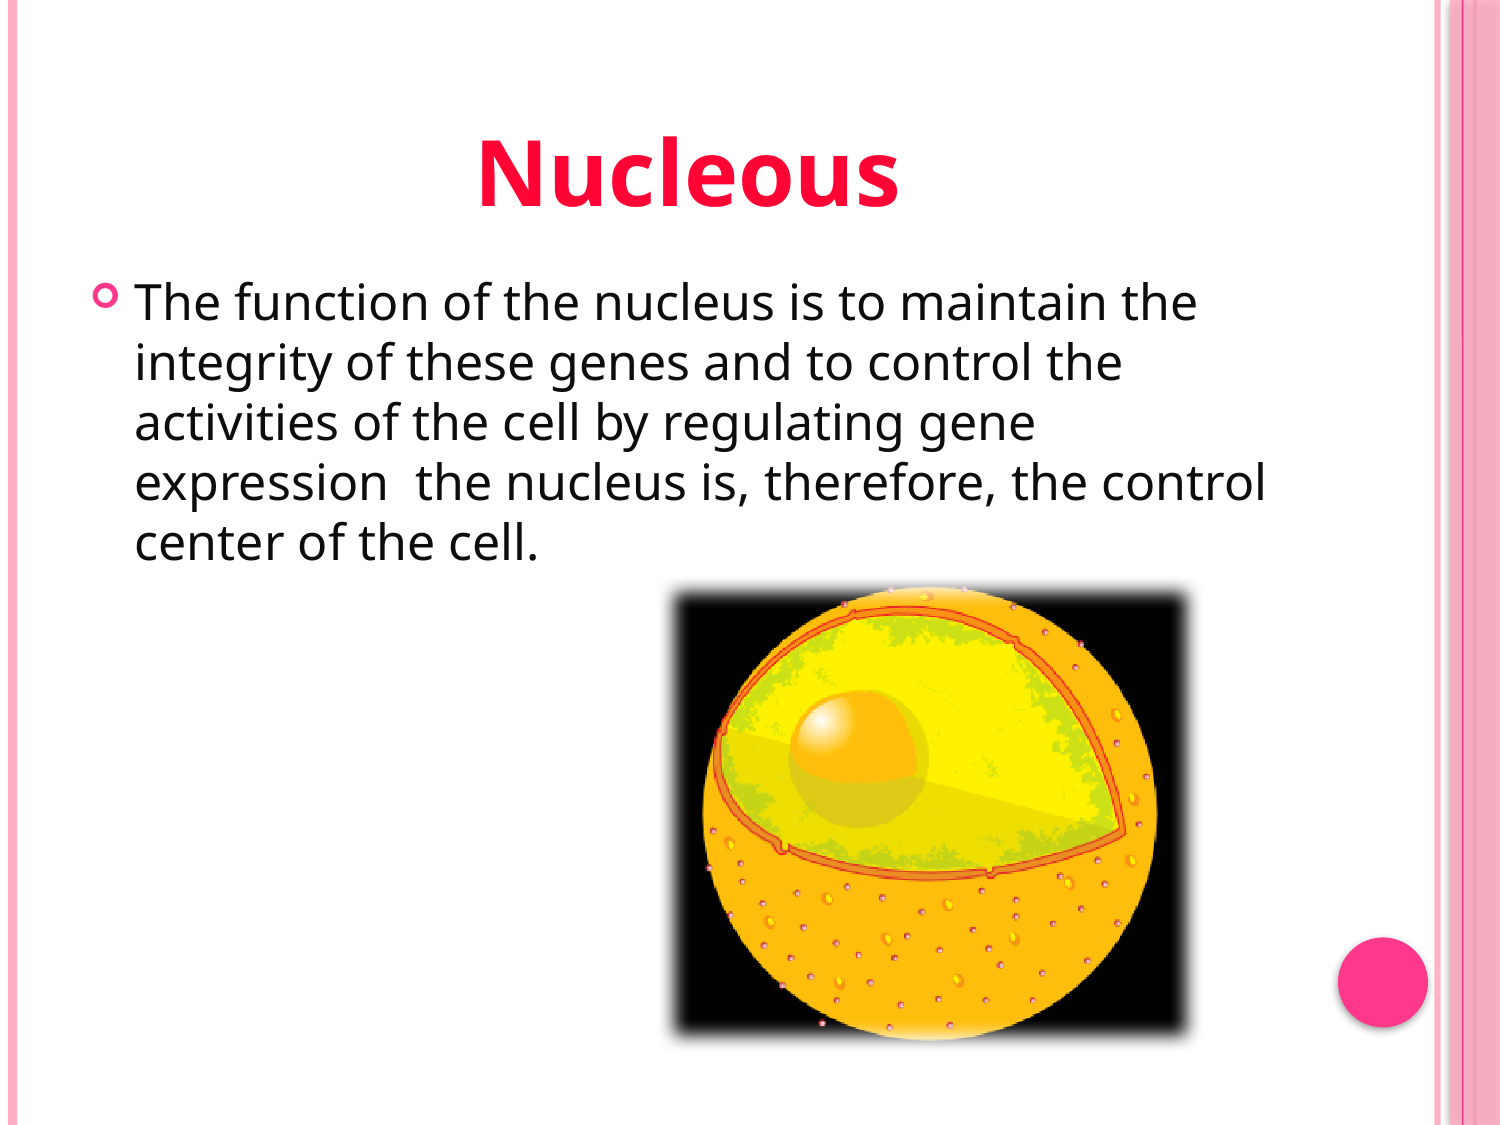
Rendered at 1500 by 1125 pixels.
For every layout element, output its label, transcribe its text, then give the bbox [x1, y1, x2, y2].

title Nucleous [75, 45, 1300, 233]
picture [655, 573, 1204, 1053]
list The function of the nucleus is to maintain the integrity of these genes and to control the activities of the cell by regulating gene expression the nucleus is, therefore, the control center of the cell. [75, 262, 1300, 1062]
